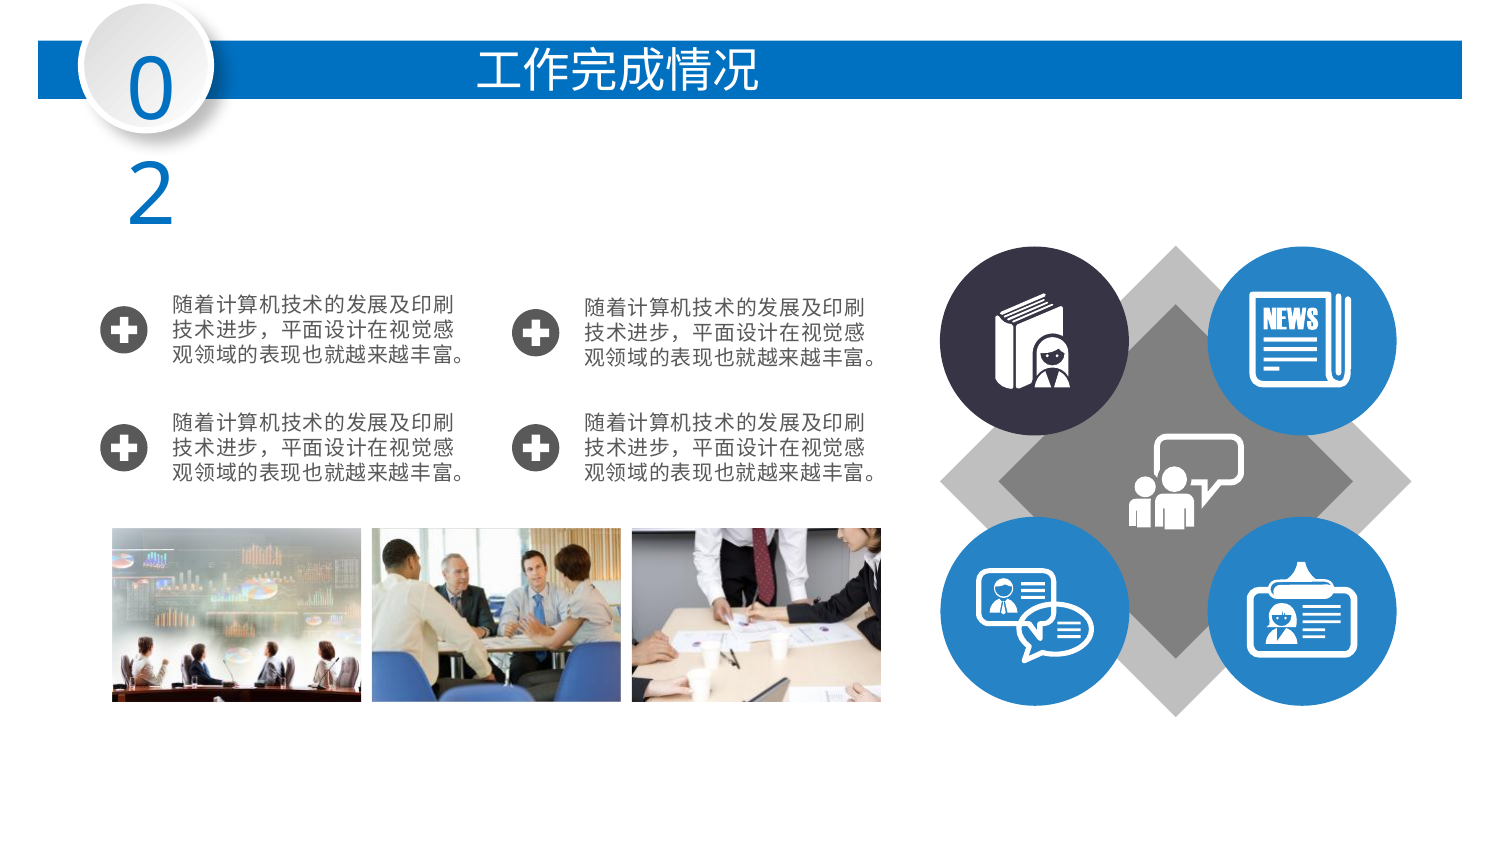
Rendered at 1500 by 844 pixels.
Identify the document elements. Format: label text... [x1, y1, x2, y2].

text_box [1357, 443, 1414, 515]
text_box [511, 287, 881, 379]
text_box [110, 527, 363, 704]
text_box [998, 303, 1354, 659]
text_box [511, 402, 881, 494]
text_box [1207, 246, 1397, 436]
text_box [1207, 516, 1397, 706]
text_box [1134, 243, 1202, 302]
text_box [1134, 666, 1202, 720]
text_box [100, 284, 469, 376]
text_box [937, 443, 993, 515]
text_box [100, 402, 469, 494]
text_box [80, 0, 212, 147]
text_box [224, 40, 340, 99]
text_box [630, 527, 883, 704]
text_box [940, 516, 1130, 706]
text_box [370, 527, 623, 704]
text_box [939, 246, 1130, 436]
text_box [896, 40, 1462, 99]
text_box [38, 40, 75, 99]
text_box 工作完成情况 [340, 27, 896, 108]
